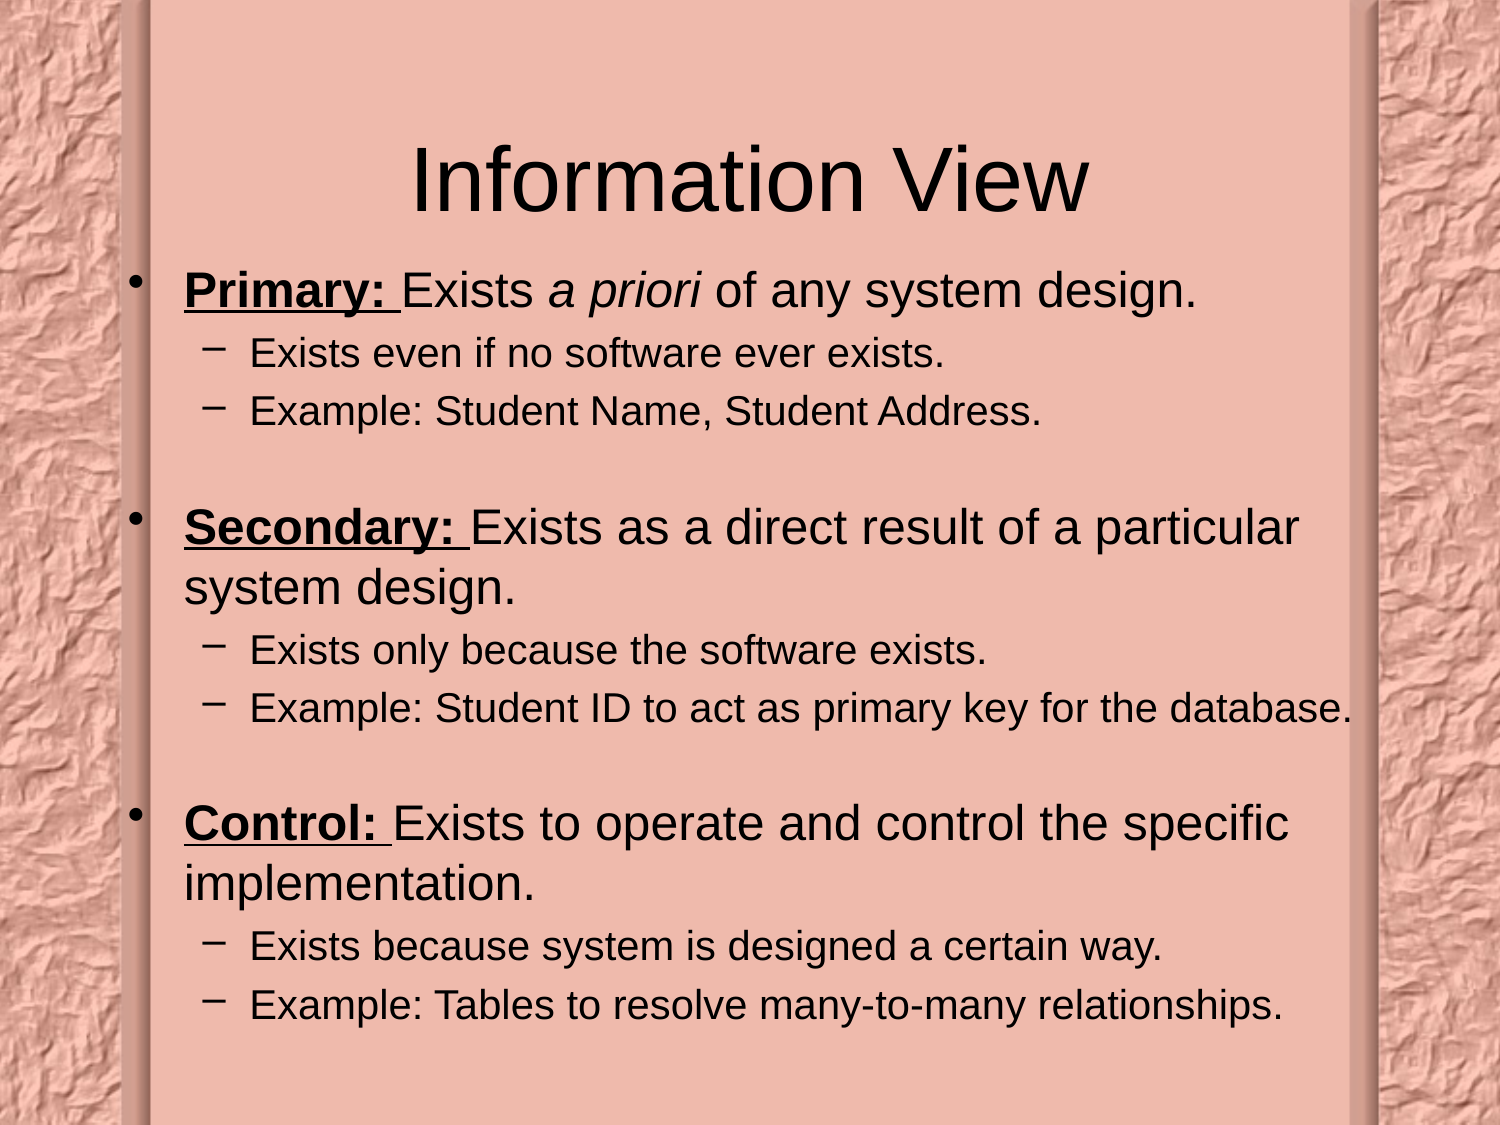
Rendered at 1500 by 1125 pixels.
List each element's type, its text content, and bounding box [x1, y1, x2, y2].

title Information View [112, 87, 1388, 249]
list Primary: Exists a priori of any system design. Exists even if no software ever exists. Example: Student Name, Student Address. Secondary: Exists as a direct result of a particular system design. Exists only because the software exists. Example: Student ID to act as primary key for the database. Control: Exists to operate and control the specific implementation. Exists because system is designed a certain way. Example: Tables to resolve many-to-many relationships. [112, 249, 1388, 1101]
picture [0, 0, 1500, 1125]
